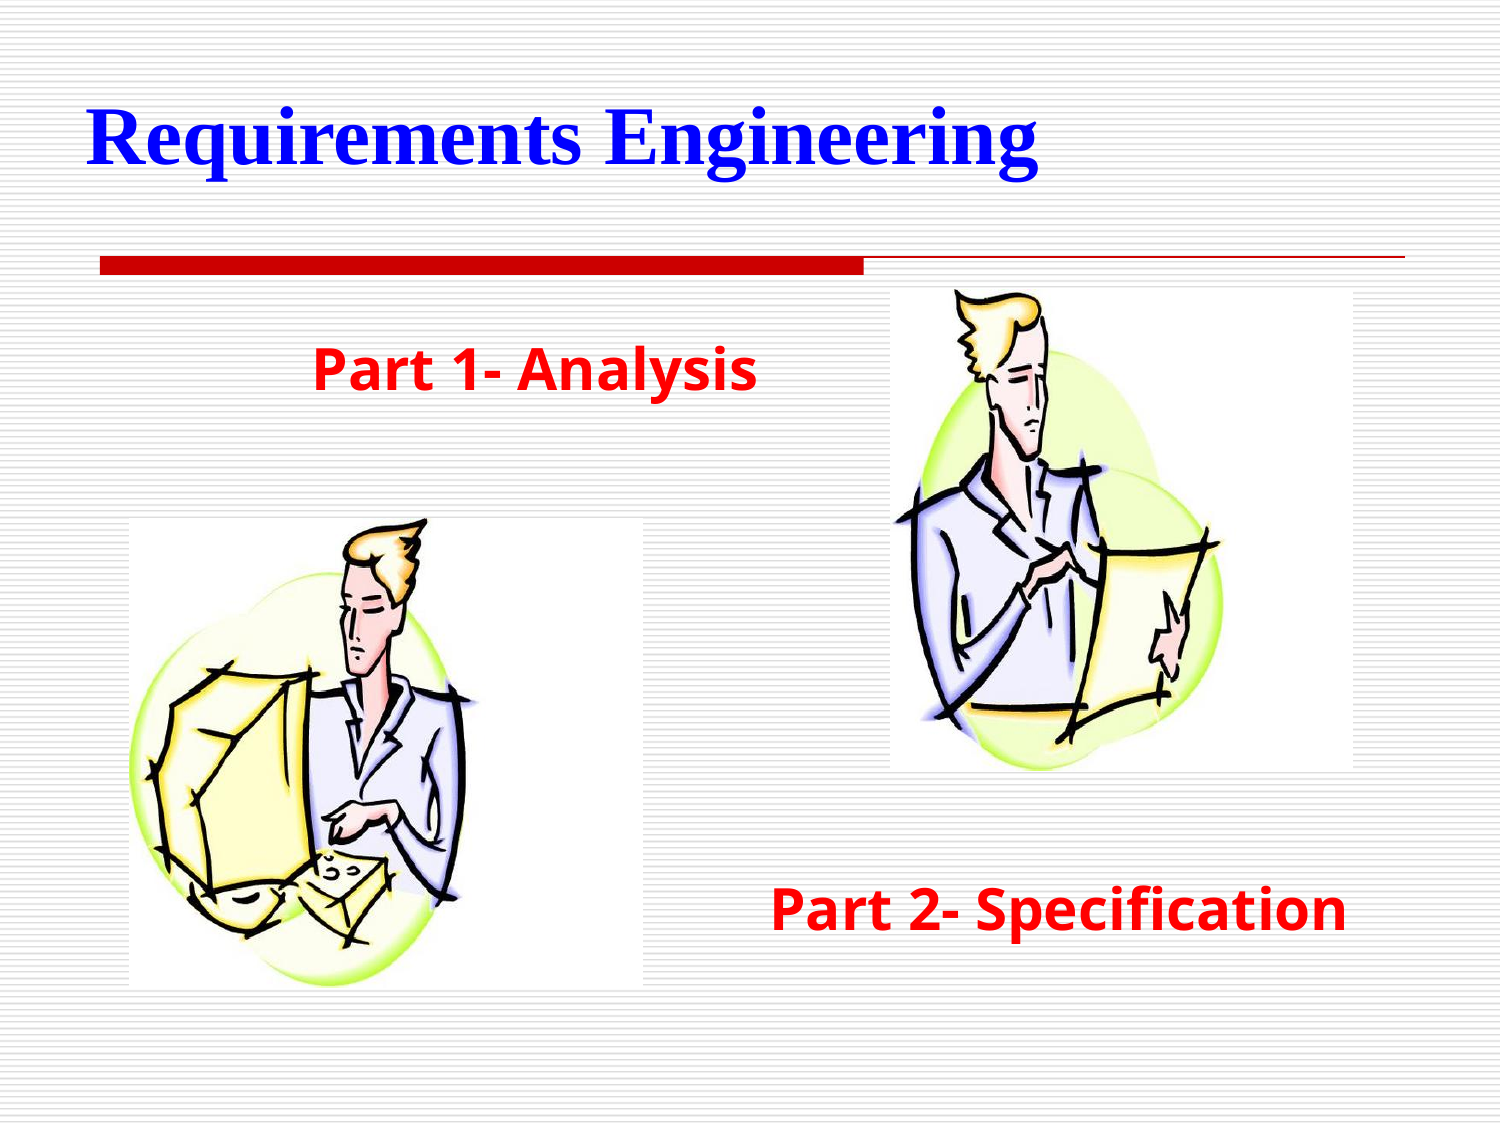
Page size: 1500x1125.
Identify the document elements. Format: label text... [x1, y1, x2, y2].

text_box Part 1- Analysis [296, 324, 774, 410]
picture [0, 0, 1500, 1125]
text_box Part 2- Specification [754, 865, 1365, 950]
title Requirements Engineering [70, 60, 1350, 189]
